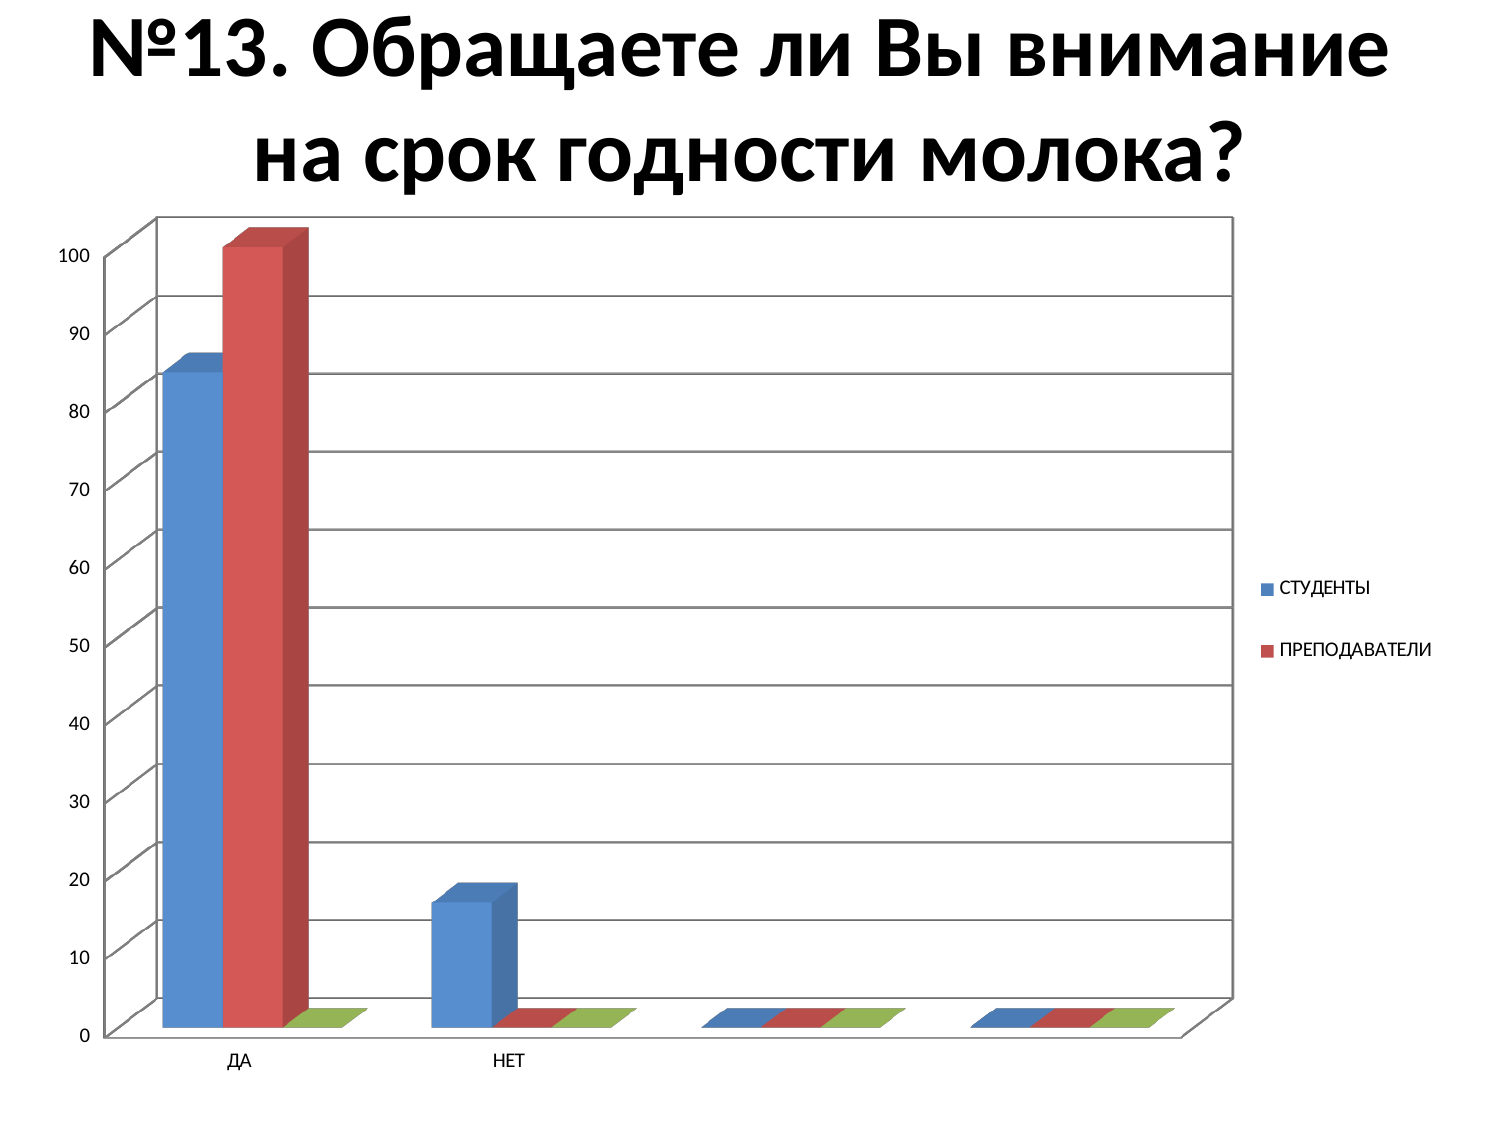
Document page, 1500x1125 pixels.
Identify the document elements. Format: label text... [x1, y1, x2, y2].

title №13. Обращаете ли Вы внимание на срок годности молока? [0, 0, 1500, 188]
chart [23, 198, 1466, 1091]
